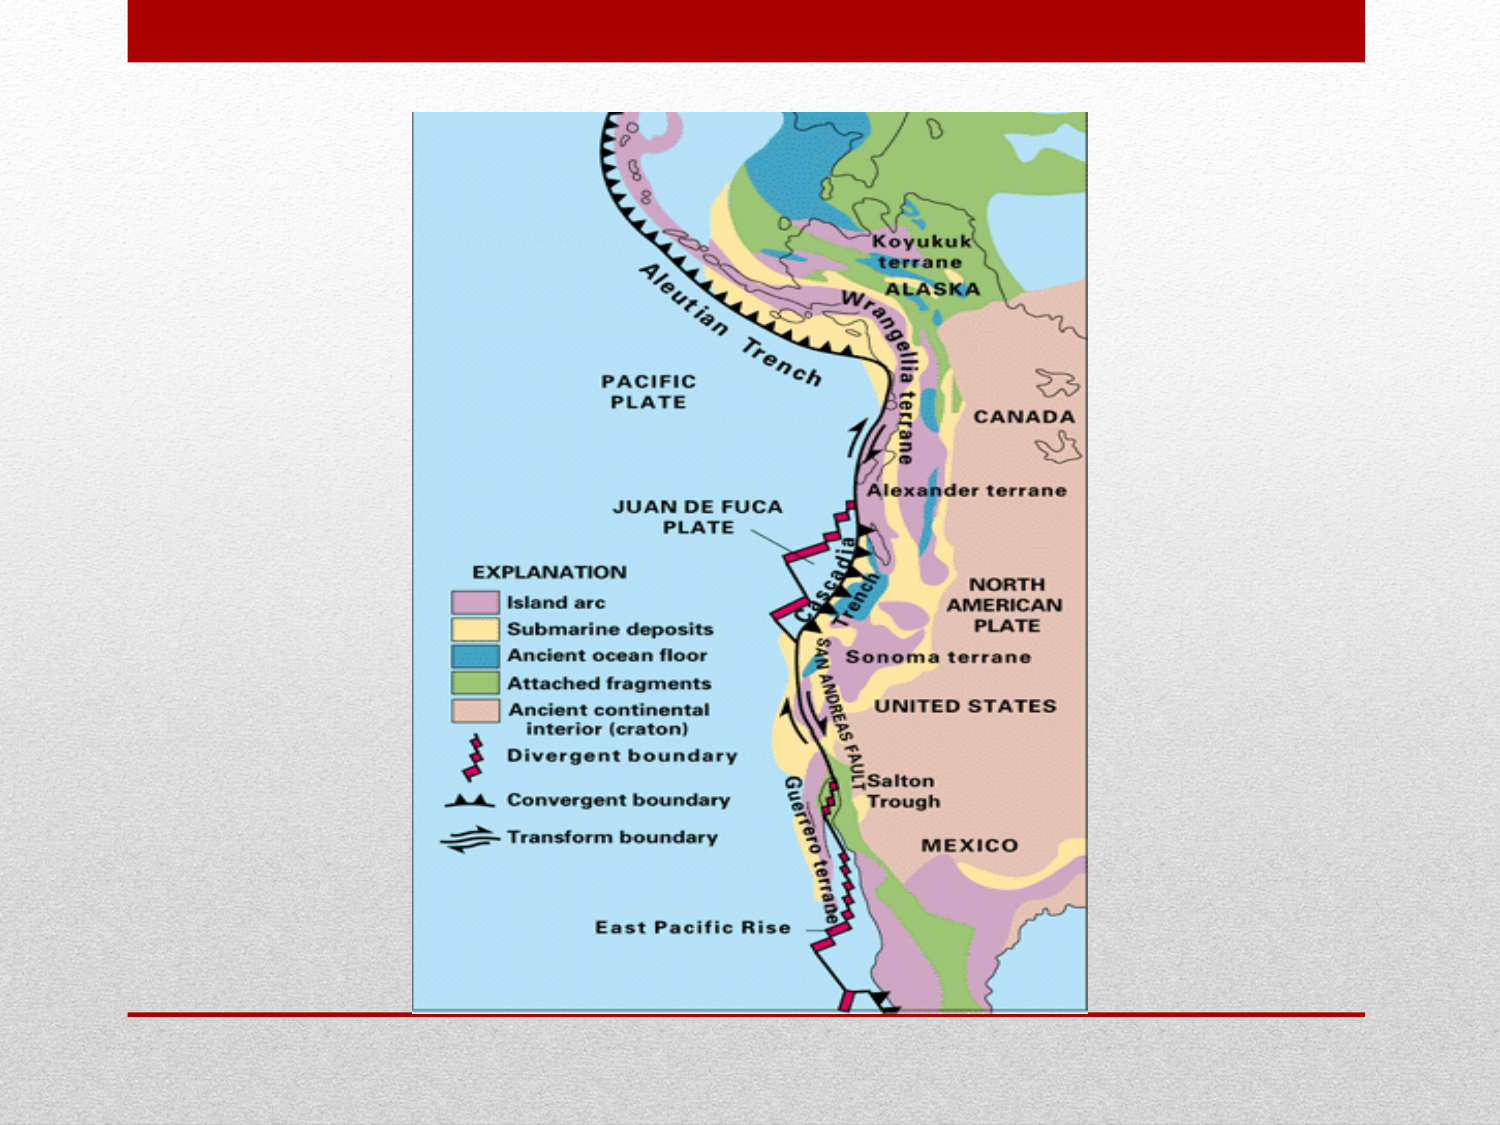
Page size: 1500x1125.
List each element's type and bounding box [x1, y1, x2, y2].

picture [411, 111, 1089, 1015]
